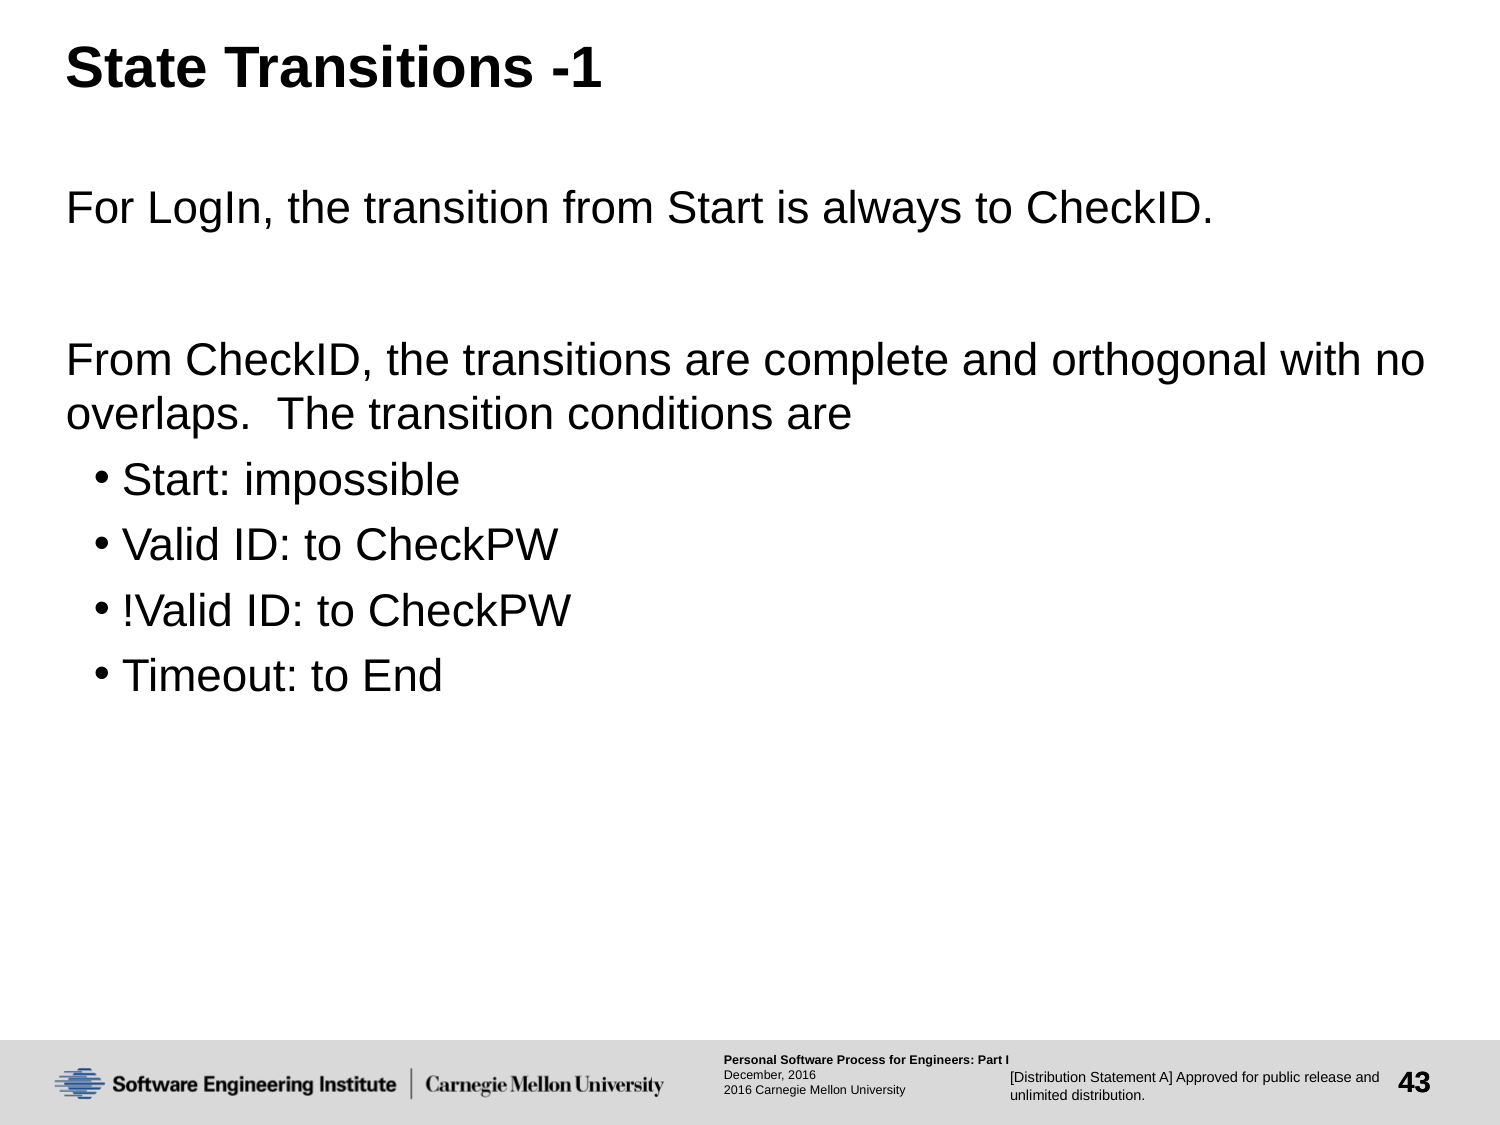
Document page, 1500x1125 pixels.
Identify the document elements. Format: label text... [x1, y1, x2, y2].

picture [46, 1061, 673, 1104]
title State Transitions -1 [65, 37, 1313, 148]
list For LogIn, the transition from Start is always to CheckID. From CheckID, the transitions are complete and orthogonal with no overlaps. The transition conditions are Start: impossible Valid ID: to CheckPW !Valid ID: to CheckPW Timeout: to End [65, 177, 1431, 1000]
